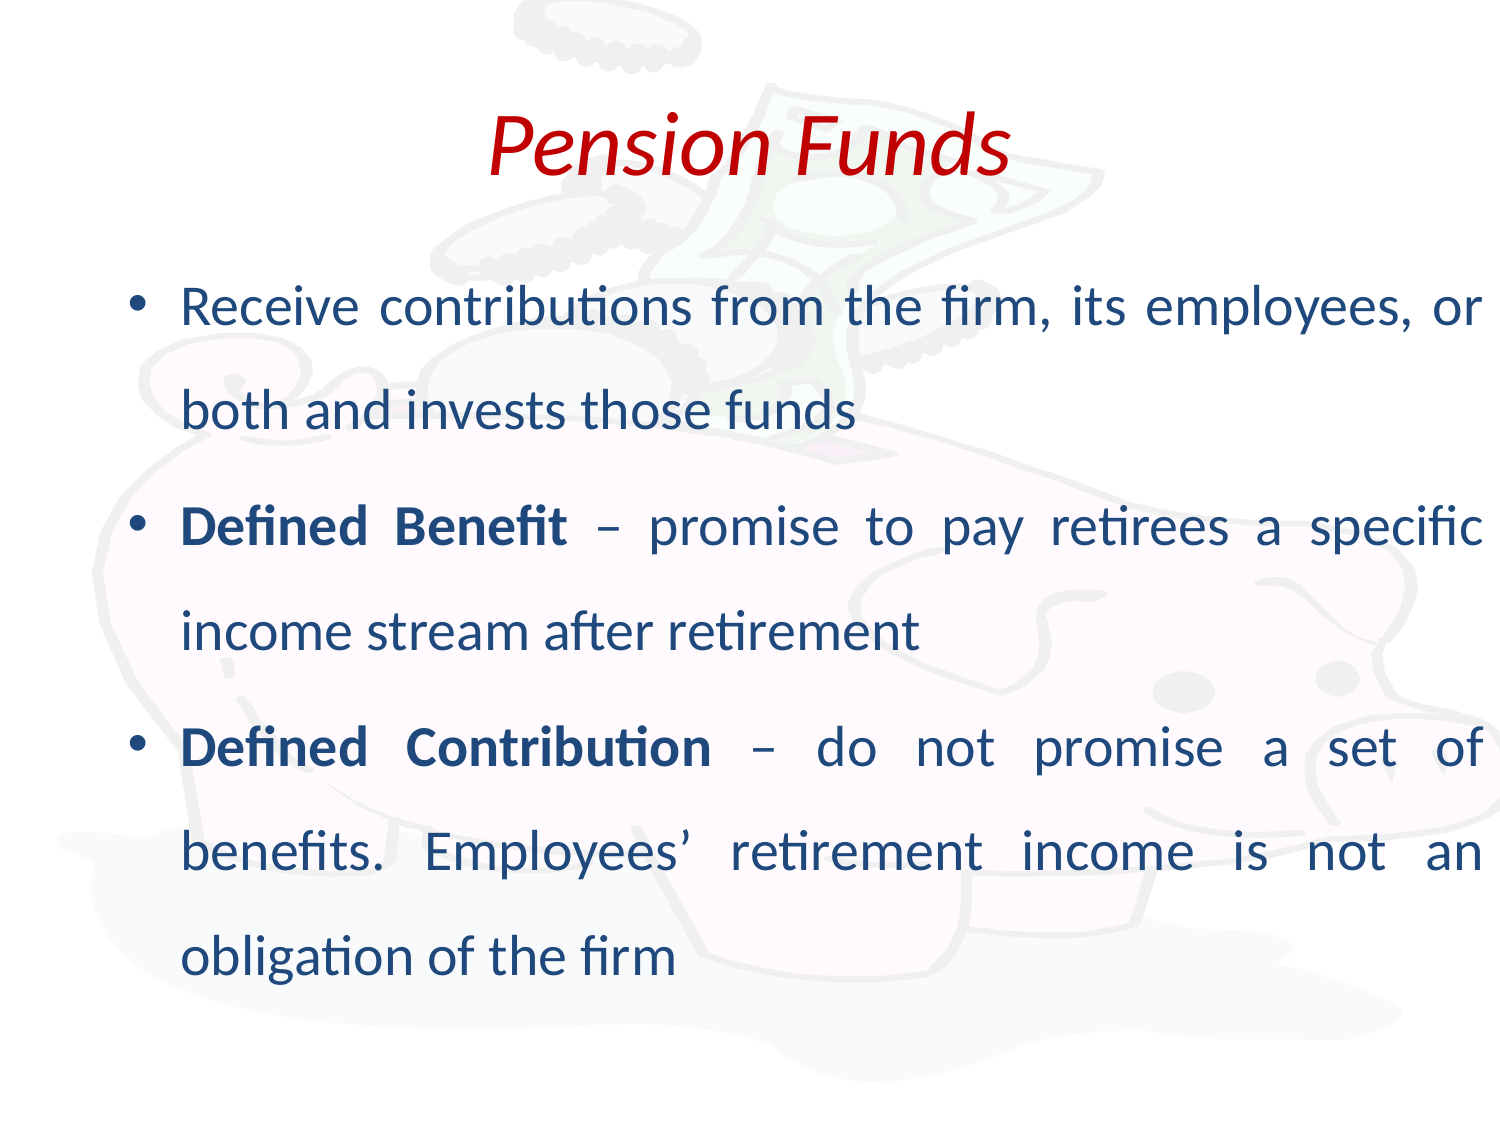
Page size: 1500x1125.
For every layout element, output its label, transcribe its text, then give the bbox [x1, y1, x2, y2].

list Receive contributions from the firm, its employees, or both and invests those funds Defined Benefit – promise to pay retirees a specific income stream after retirement Defined Contribution – do not promise a set of benefits. Employees’ retirement income is not an obligation of the firm [112, 224, 1500, 1000]
title Pension Funds [75, 45, 1425, 233]
